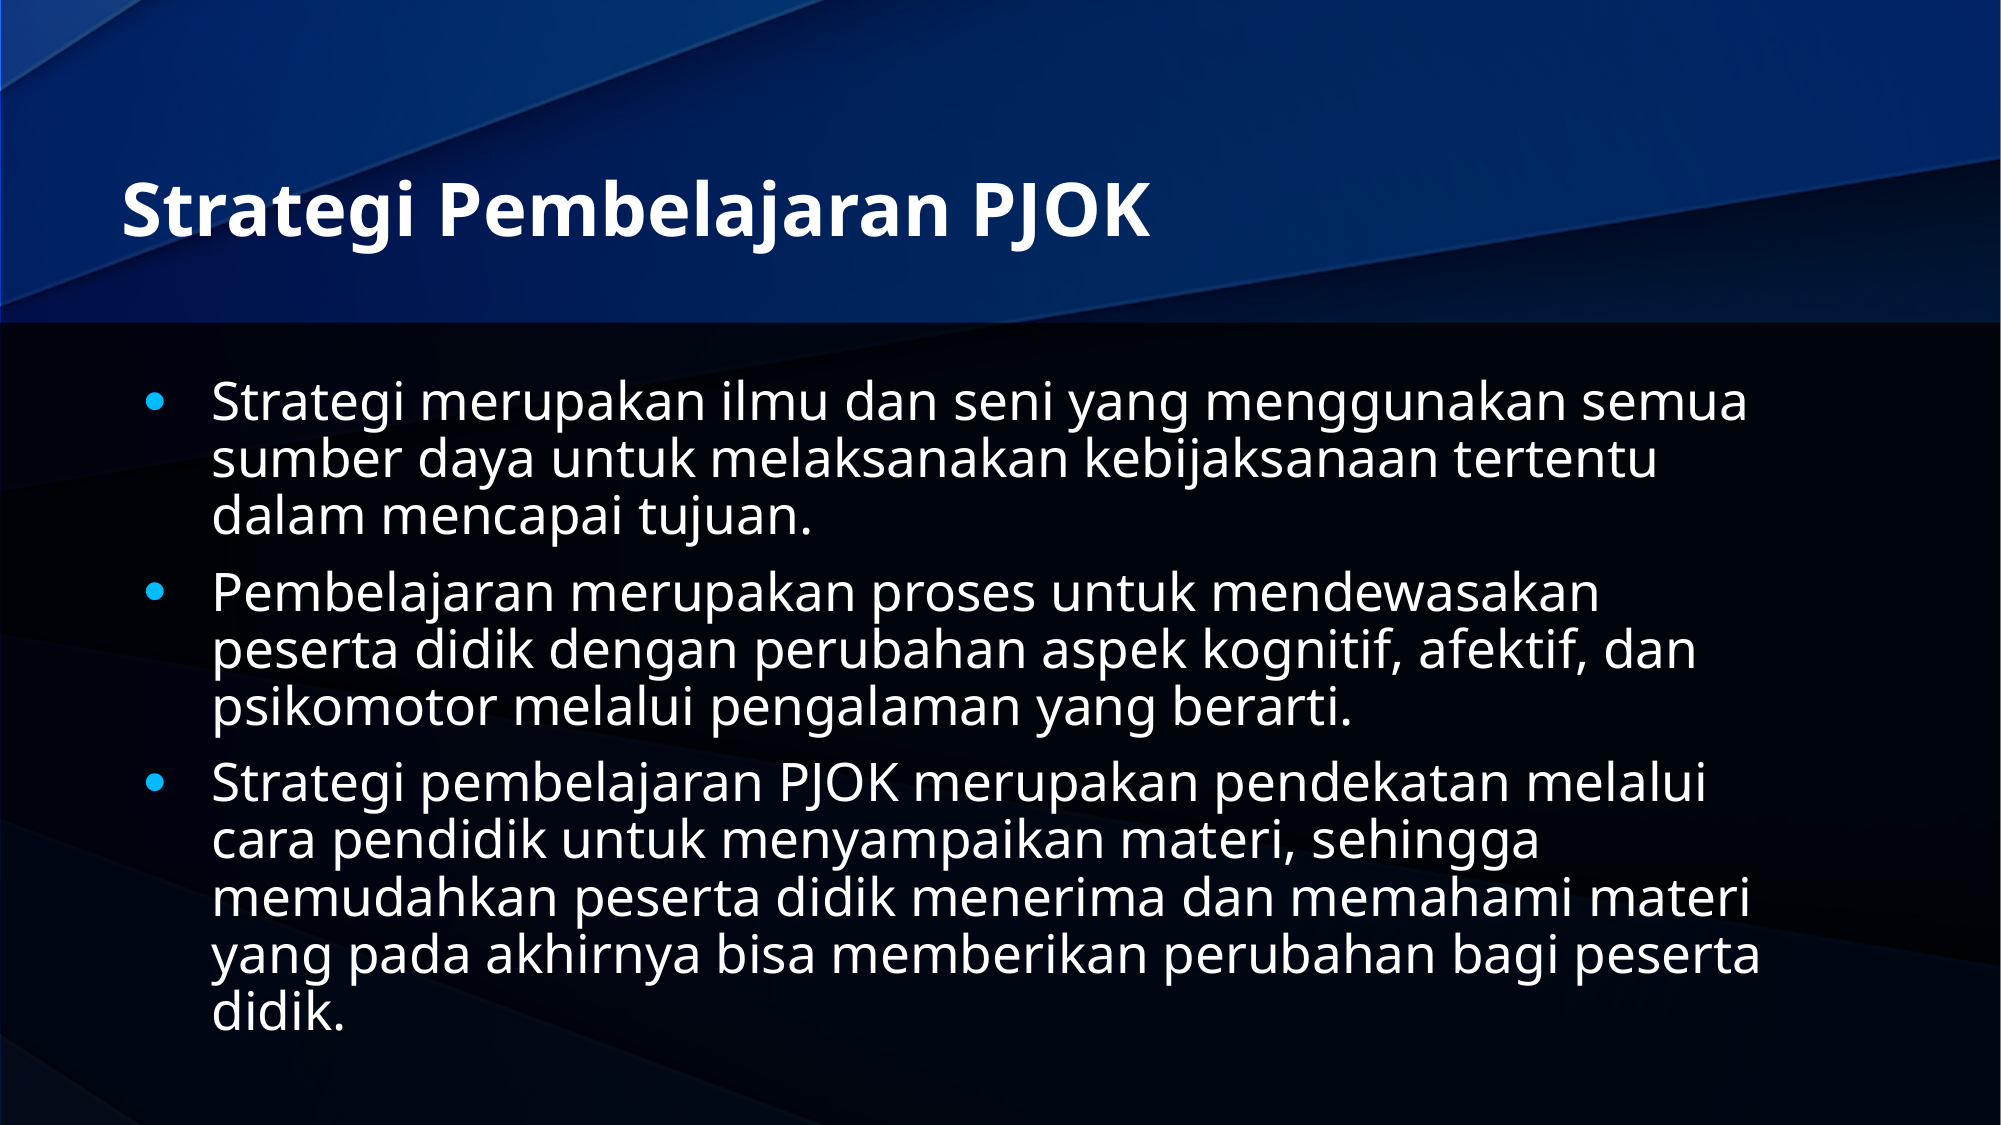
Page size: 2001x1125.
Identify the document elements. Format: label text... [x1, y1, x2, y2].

text_box Strategi merupakan ilmu dan seni yang menggunakan semua sumber daya untuk melaksanakan kebijaksanaan tertentu dalam mencapai tujuan. Pembelajaran merupakan proses untuk mendewasakan peserta didik dengan perubahan aspek kognitif, afektif, dan psikomotor melalui pengalaman yang berarti. Strategi pembelajaran PJOK merupakan pendekatan melalui cara pendidik untuk menyampaikan materi, sehingga memudahkan peserta didik menerima dan memahami materi yang pada akhirnya bisa memberikan perubahan bagi peserta didik. [137, 375, 1781, 1042]
title Strategi Pembelajaran PJOK [121, 120, 1370, 253]
picture [0, 0, 2000, 1125]
